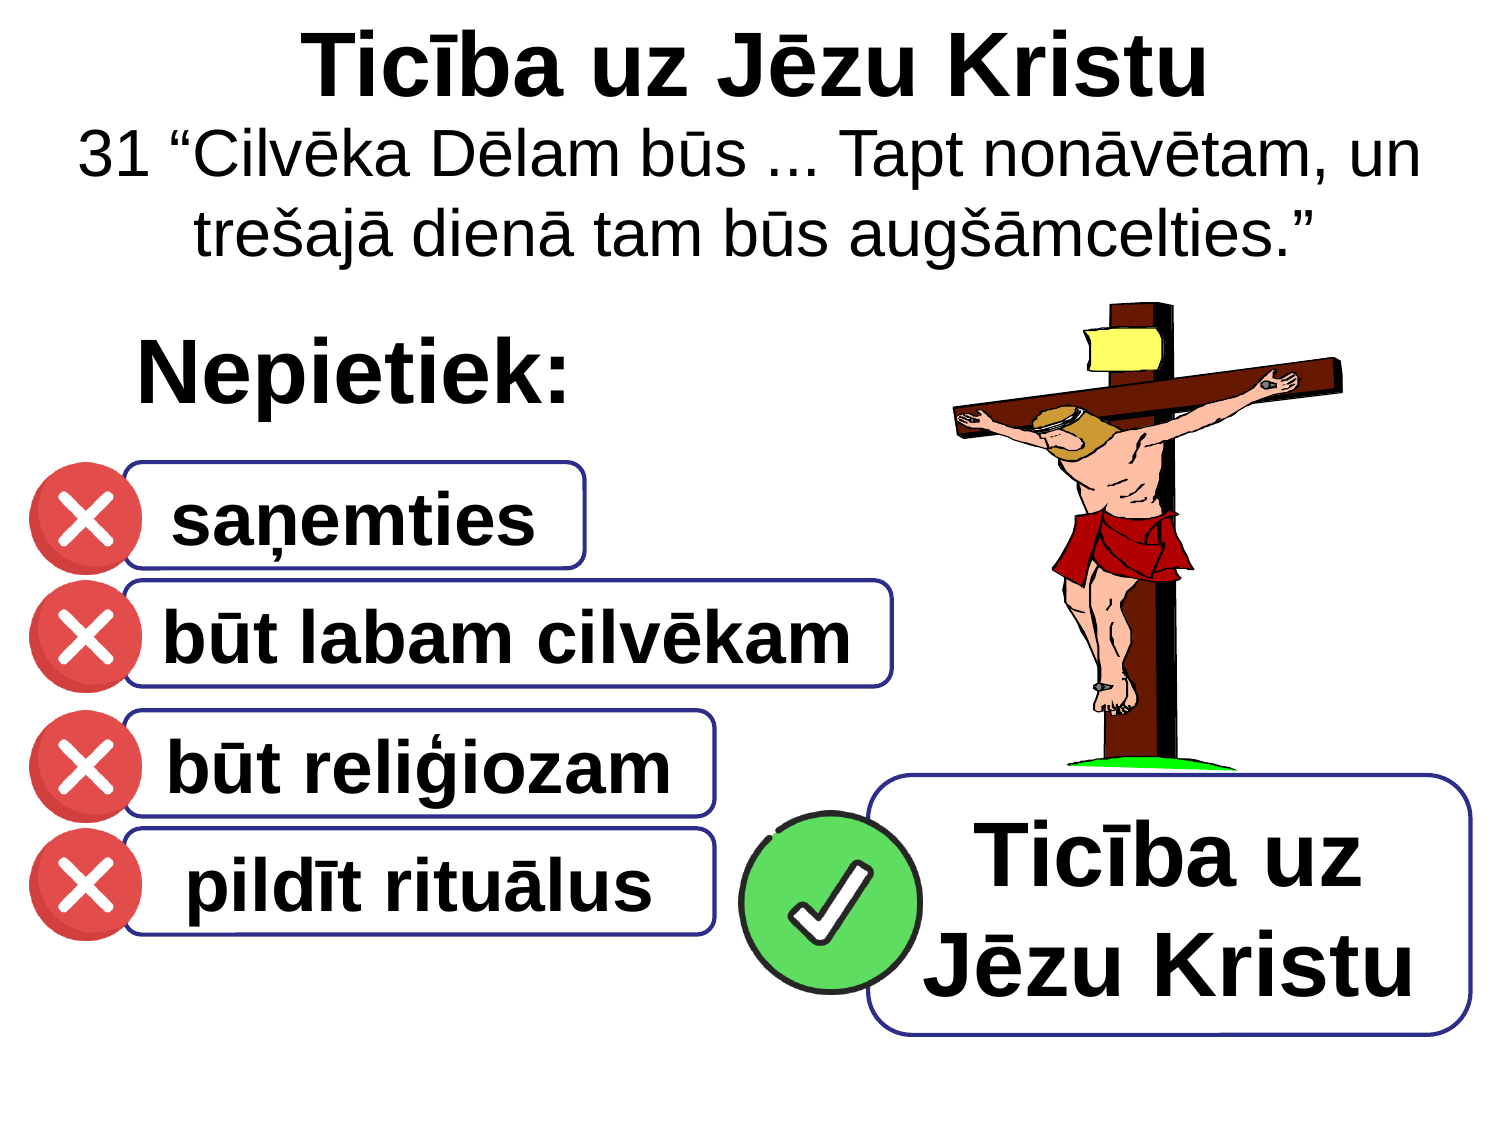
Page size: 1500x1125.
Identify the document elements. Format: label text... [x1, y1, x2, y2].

picture [29, 580, 142, 693]
list 31 “Cilvēka Dēlam būs ... Tapt nonāvētam, un trešajā dienā tam būs augšāmcelties.” [0, 101, 1500, 291]
picture [737, 810, 923, 996]
text_box būt labam cilvēkam [145, 578, 894, 689]
picture [29, 461, 142, 575]
text_box saņemties [140, 460, 587, 571]
text_box Ticība uz Jēzu Kristu [5, 0, 1500, 148]
picture [29, 709, 142, 823]
text_box Ticība uz Jēzu Kristu [867, 772, 1473, 1037]
text_box pildīt rituālus [145, 826, 717, 937]
text_box Nepietiek: [0, 278, 750, 455]
text_box būt reliģiozam [140, 708, 717, 819]
picture [950, 302, 1343, 771]
picture [29, 828, 142, 941]
